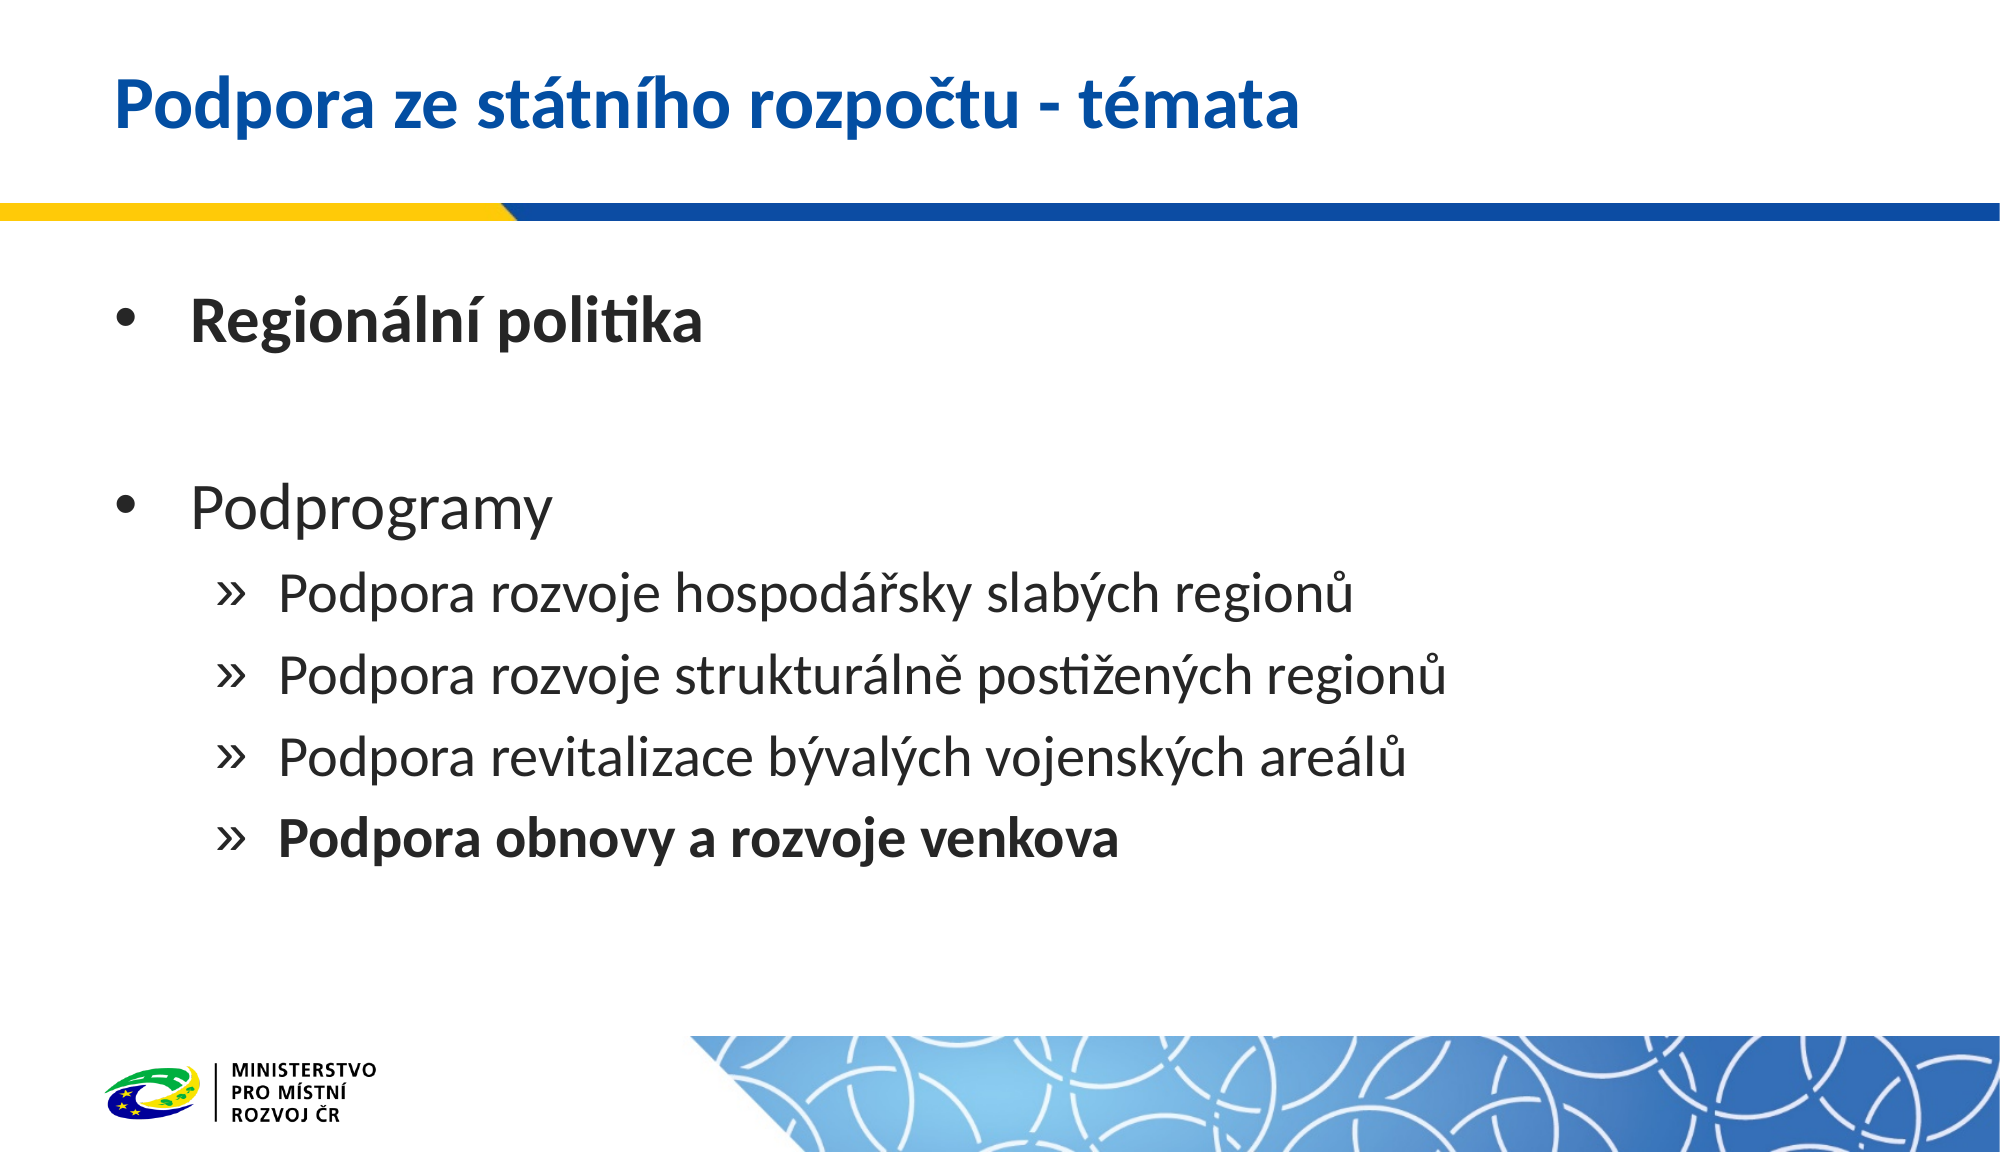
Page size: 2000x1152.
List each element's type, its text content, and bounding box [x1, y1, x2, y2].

title Podpora ze státního rozpočtu - témata [99, 46, 1900, 198]
picture [680, 1036, 2000, 1152]
list Regionální politika Podprogramy Podpora rozvoje hospodářsky slabých regionů Podpora rozvoje strukturálně postižených regionů Podpora revitalizace bývalých vojenských areálů Podpora obnovy a rozvoje venkova [99, 268, 1900, 1029]
picture [95, 1035, 398, 1149]
picture [0, 203, 2000, 221]
